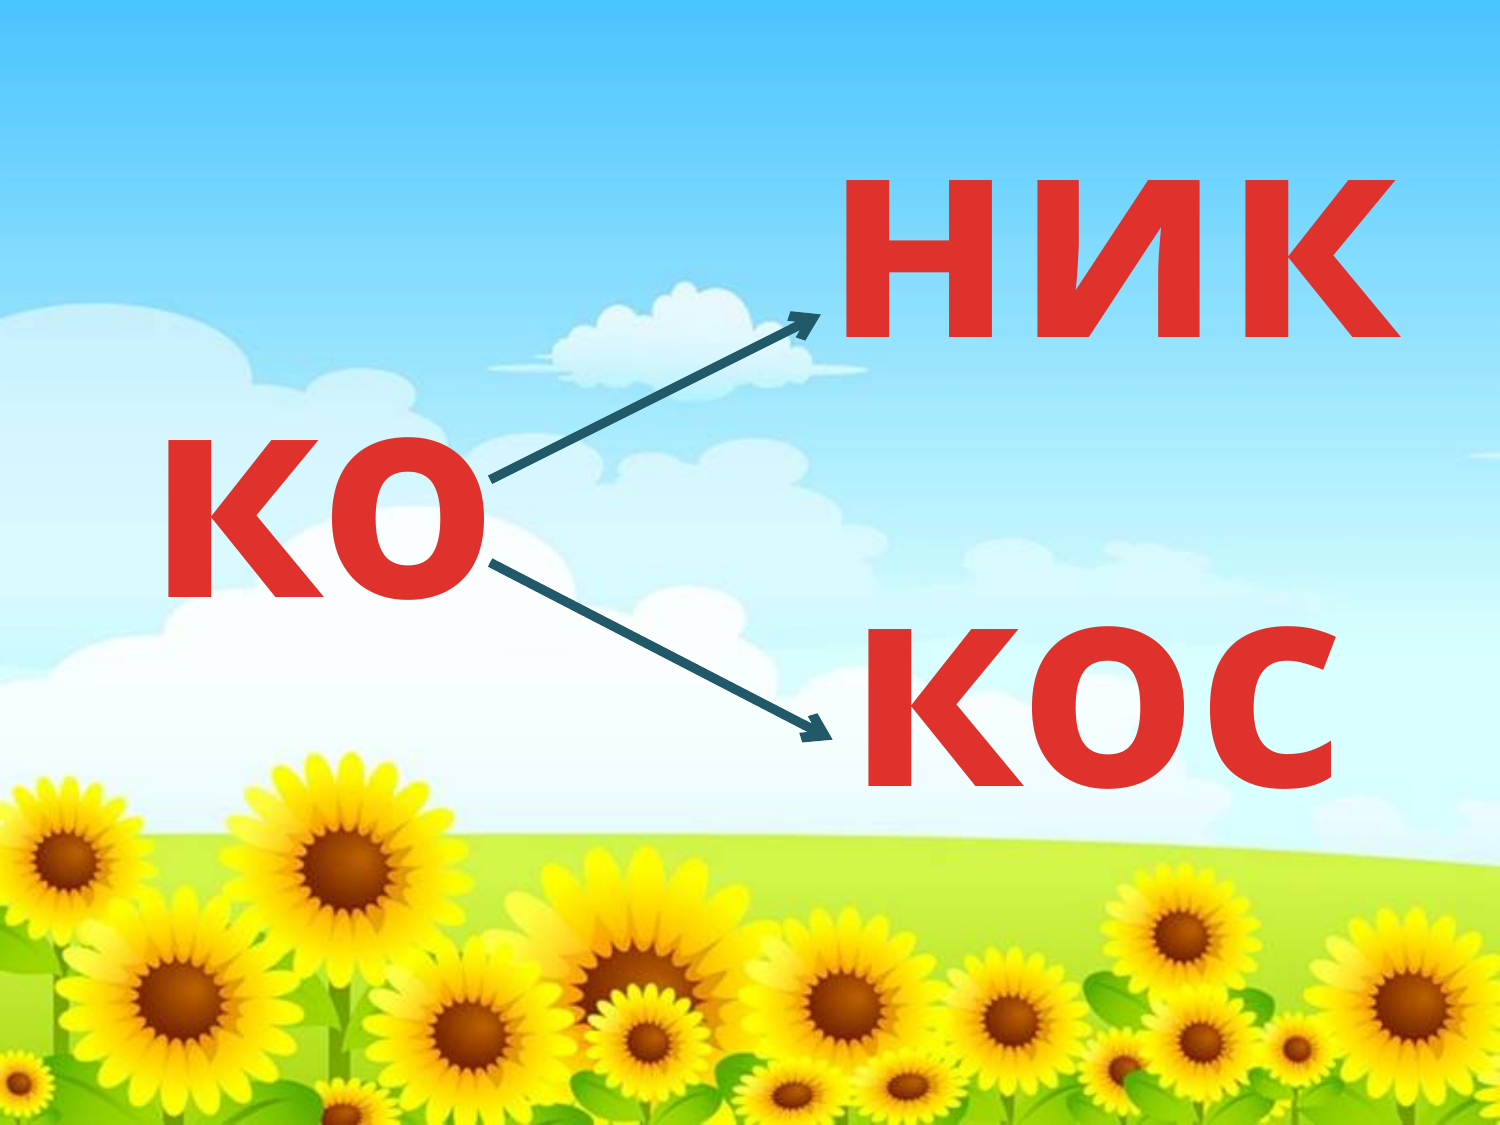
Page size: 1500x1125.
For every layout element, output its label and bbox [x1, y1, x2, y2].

picture [0, 0, 1500, 1125]
text_box [489, 314, 822, 480]
text_box [489, 562, 833, 740]
